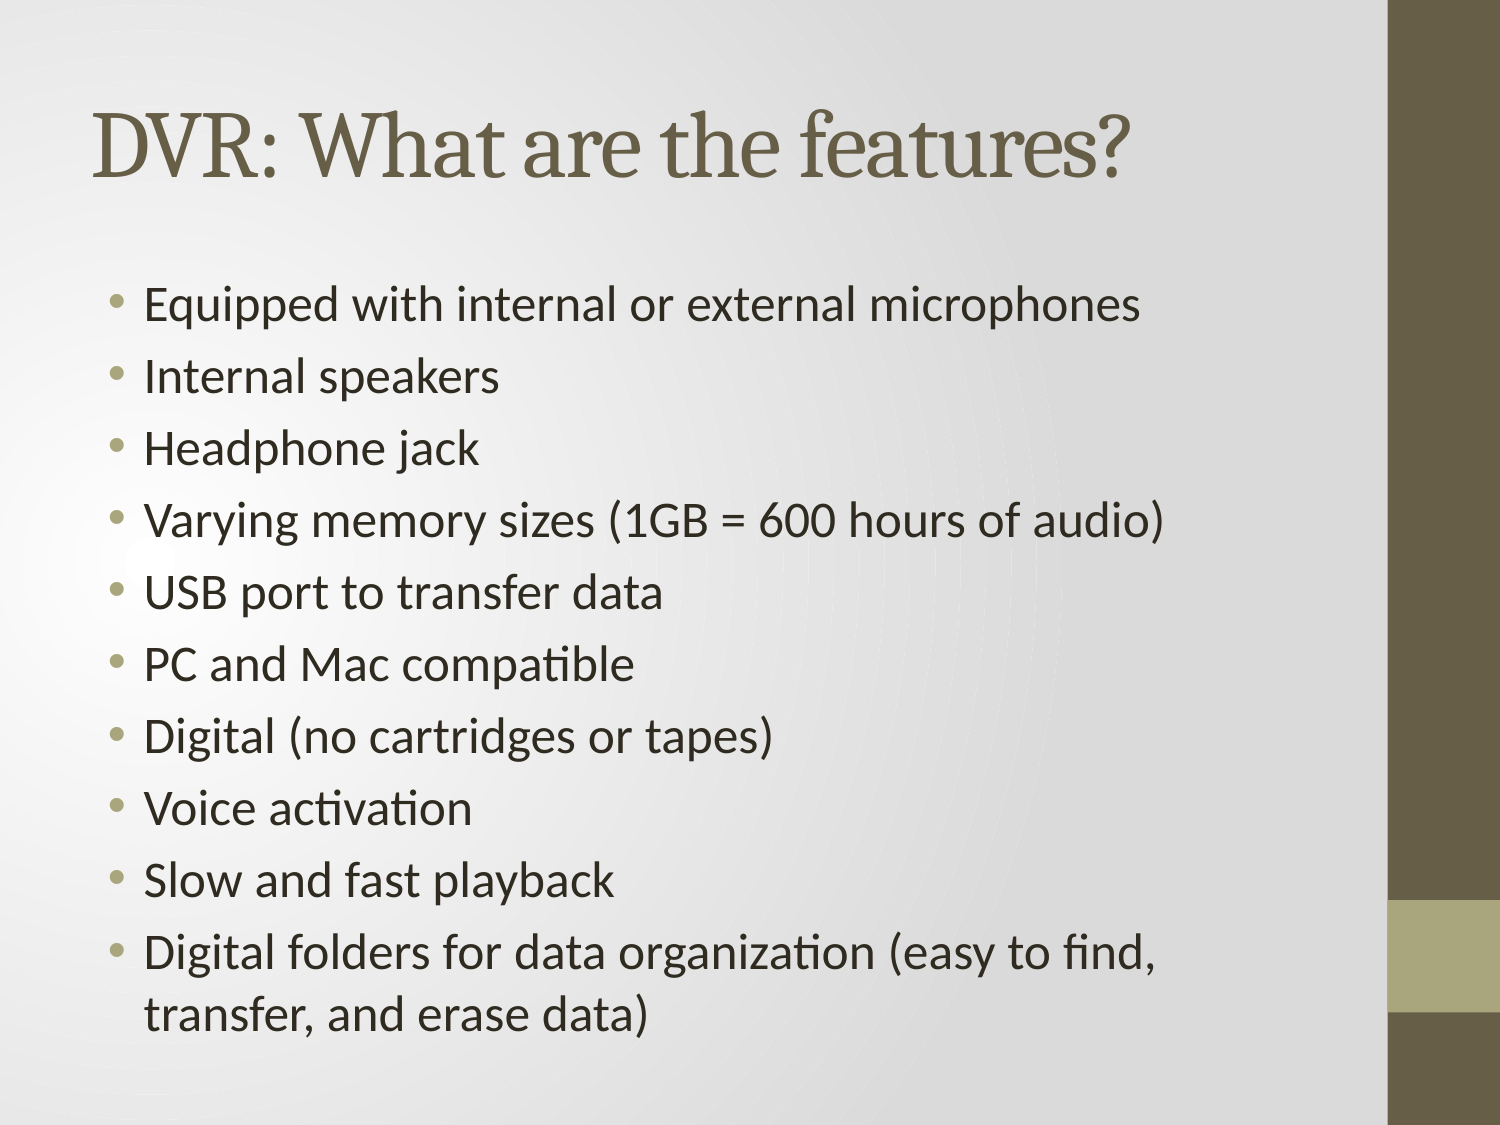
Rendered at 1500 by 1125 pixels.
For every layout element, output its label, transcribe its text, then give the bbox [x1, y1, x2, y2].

list Equipped with internal or external microphones Internal speakers Headphone jack Varying memory sizes (1GB = 600 hours of audio) USB port to transfer data PC and Mac compatible Digital (no cartridges or tapes) Voice activation Slow and fast playback Digital folders for data organization (easy to find, transfer, and erase data) [75, 262, 1325, 1050]
title DVR: What are the features? [75, 45, 1325, 233]
